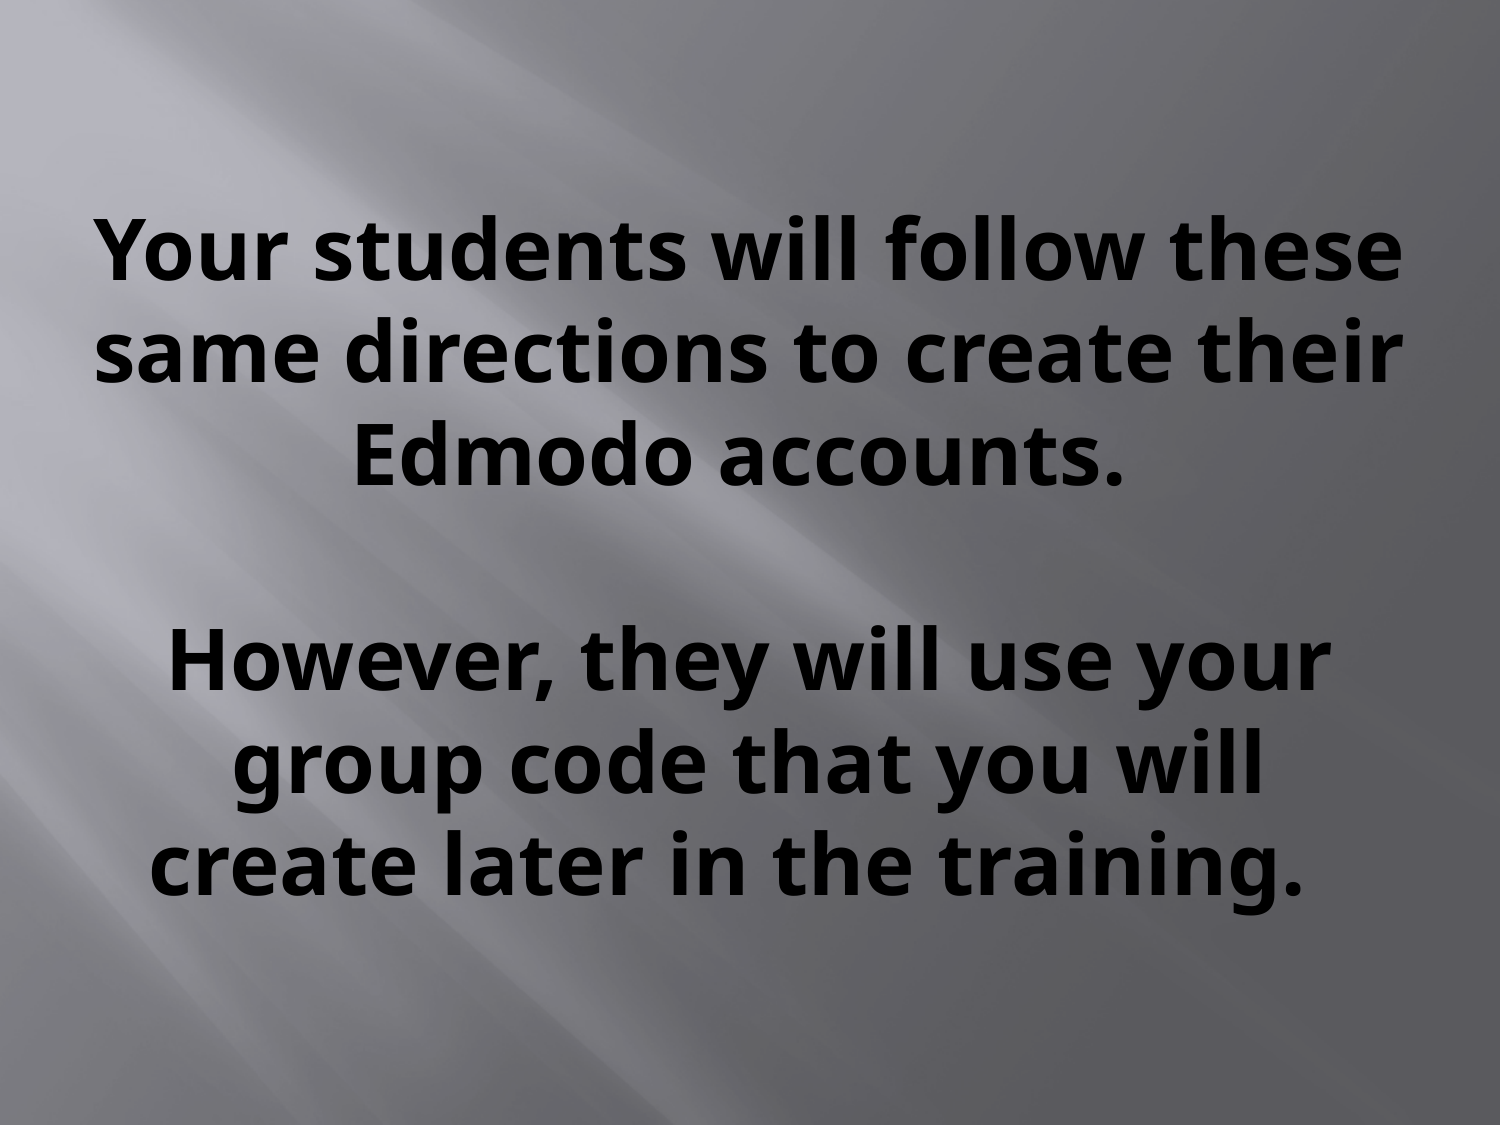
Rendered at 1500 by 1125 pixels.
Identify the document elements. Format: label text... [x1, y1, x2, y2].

title Your students will follow these same directions to create their Edmodo accounts. However, they will use your group code that you will create later in the training. [75, 45, 1425, 1063]
